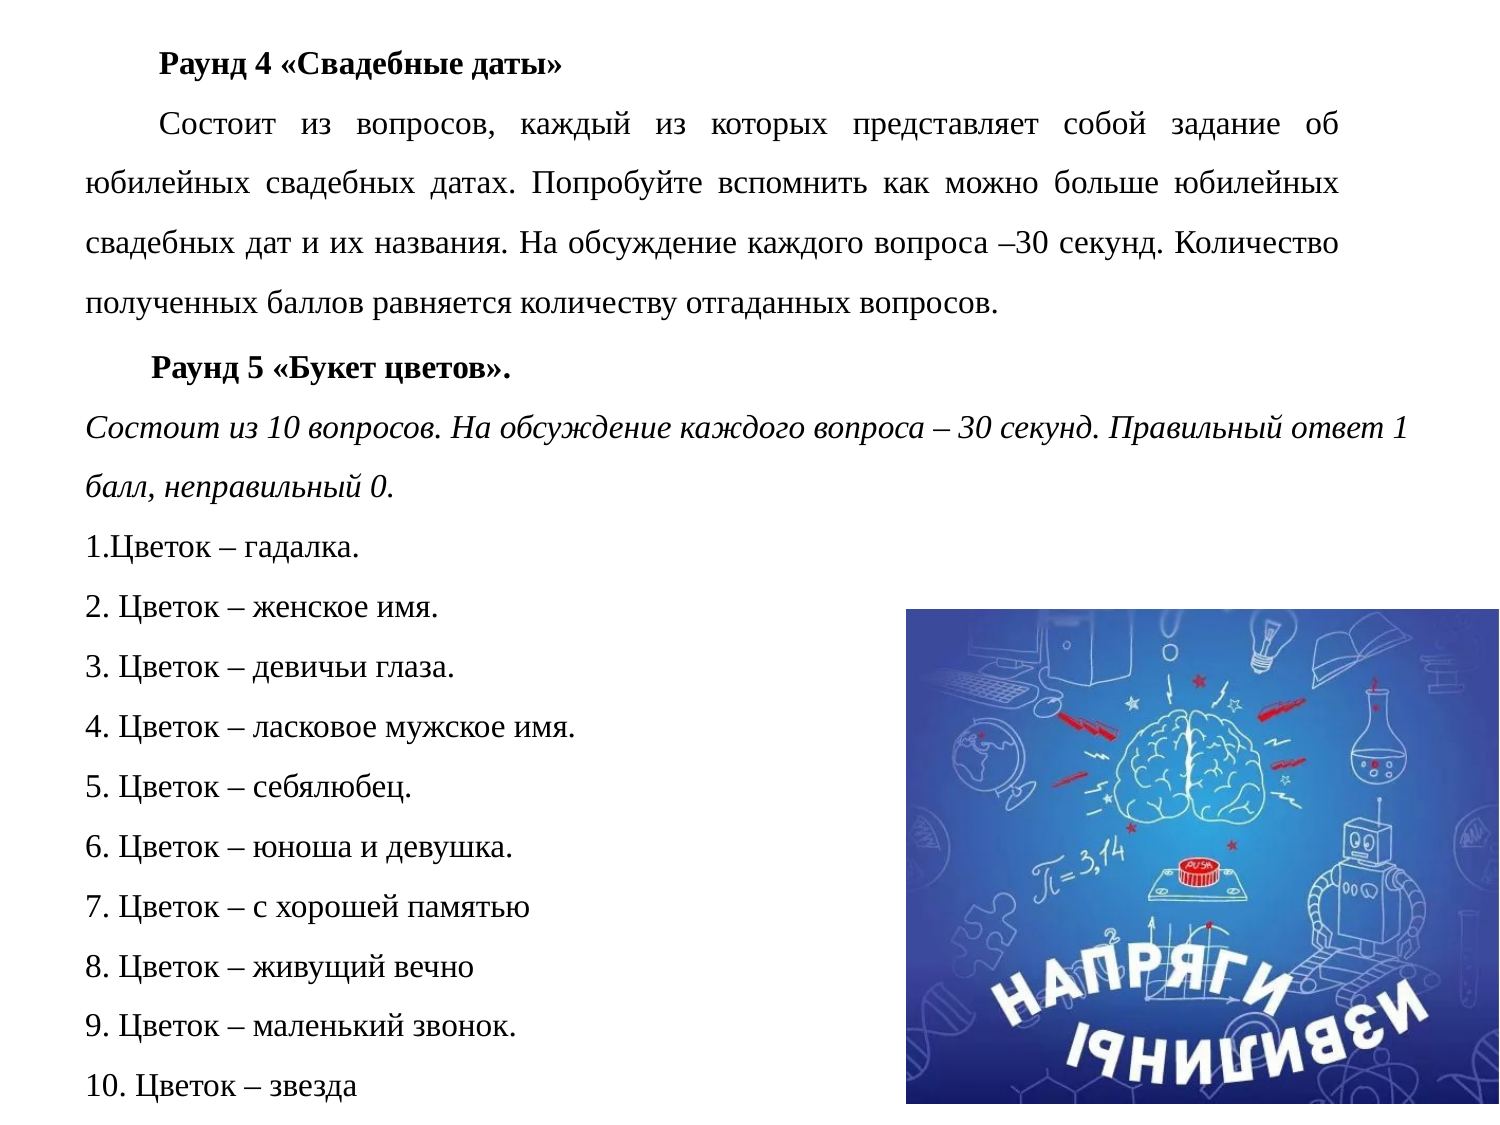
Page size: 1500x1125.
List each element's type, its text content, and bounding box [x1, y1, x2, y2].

picture [905, 609, 1500, 1105]
text_box Раунд 4 «Свадебные даты» Состоит из вопросов, каждый из которых представляет собой задание об юбилейных свадебных датах. Попробуйте вспомнить как можно больше юбилейных свадебных дат и их названия. На обсуждение каждого вопроса –30 секунд. Количество полученных баллов равняется количеству отгаданных вопросов. [70, 13, 1430, 317]
text_box Раунд 5 «Букет цветов». Состоит из 10 вопросов. На обсуждение каждого вопроса – 30 секунд. Правильный ответ 1 балл, неправильный 0. 1.Цветок – гадалка. 2. Цветок – женское имя. 3. Цветок – девичьи глаза. 4. Цветок – ласковое мужское имя. 5. Цветок – себялюбец. 6. Цветок – юноша и девушка. 7. Цветок – с хорошей памятью 8. Цветок – живущий вечно 9. Цветок – маленький звонок. 10. Цветок – звезда [70, 317, 1465, 1111]
